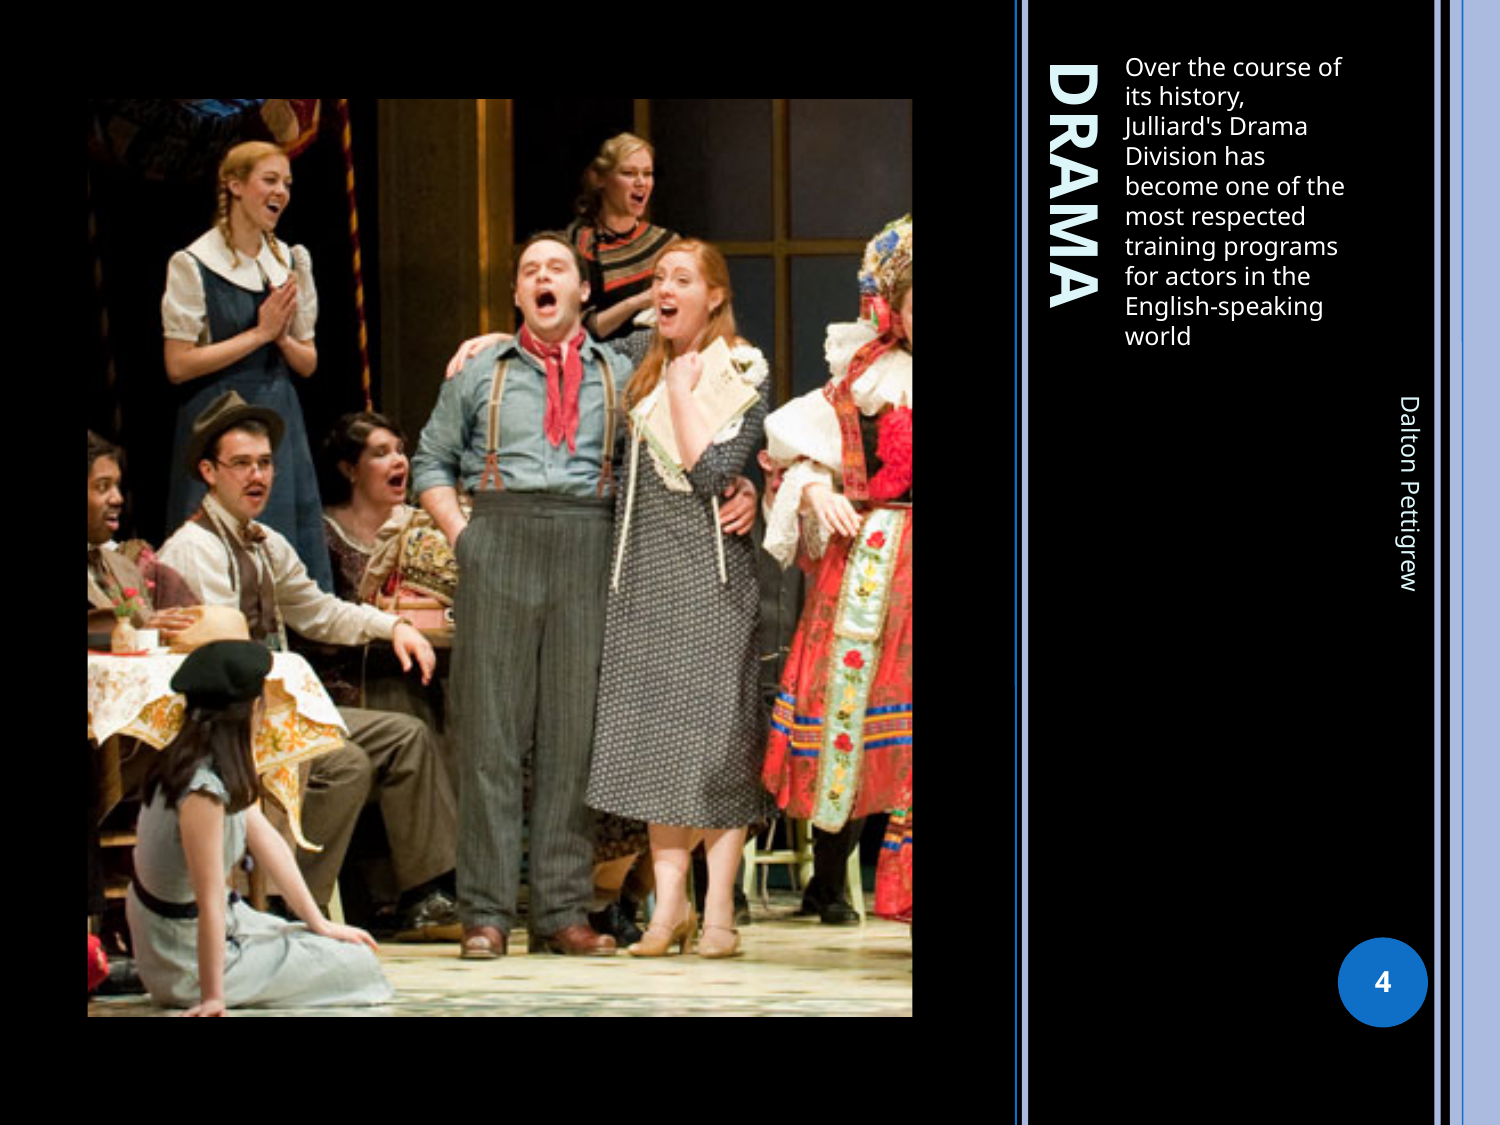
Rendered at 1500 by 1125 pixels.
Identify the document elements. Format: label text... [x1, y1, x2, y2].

footer Dalton Pettigrew [1379, 380, 1440, 906]
slide_number 4 [1333, 940, 1434, 1027]
picture [86, 99, 913, 1018]
title DRAMA [1029, 45, 1105, 1080]
list Over the course of its history, Julliard's Drama Division has become one of the most respected training programs for actors in the English-speaking world [1109, 43, 1363, 1063]
